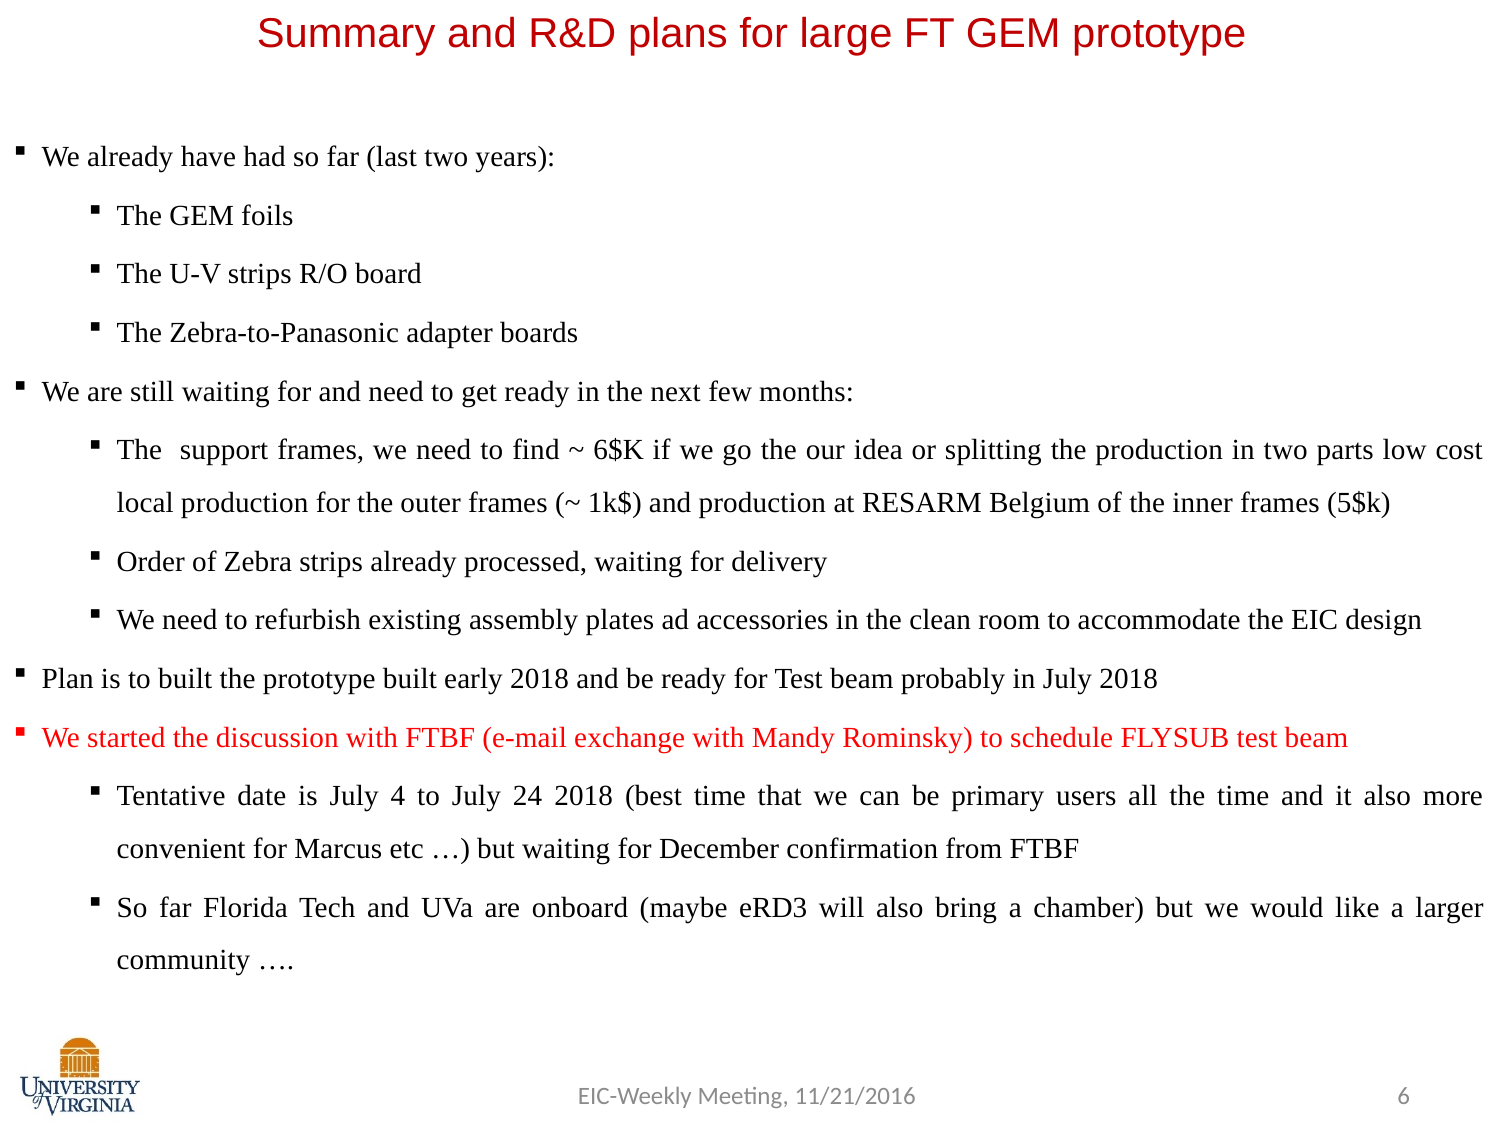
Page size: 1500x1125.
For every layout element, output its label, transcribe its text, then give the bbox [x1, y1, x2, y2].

picture [0, 1035, 150, 1125]
slide_number 6 [1074, 1065, 1425, 1125]
text_box We already have had so far (last two years): The GEM foils The U-V strips R/O board The Zebra-to-Panasonic adapter boards We are still waiting for and need to get ready in the next few months: The support frames, we need to find ~ 6$K if we go the our idea or splitting the production in two parts low cost local production for the outer frames (~ 1k$) and production at RESARM Belgium of the inner frames (5$k) Order of Zebra strips already processed, waiting for delivery We need to refurbish existing assembly plates ad accessories in the clean room to accommodate the EIC design Plan is to built the prototype built early 2018 and be ready for Test beam probably in July 2018 We started the discussion with FTBF (e-mail exchange with Mandy Rominsky) to schedule FLYSUB test beam Tentative date is July 4 to July 24 2018 (best time that we can be primary users all the time and it also more convenient for Marcus etc …) but waiting for December confirmation from FTBF So far Florida Tech and UVa are onboard (maybe eRD3 will also bring a chamber) but we would like a larger community …. [0, 112, 1500, 983]
footer EIC-Weekly Meeting, 11/21/2016 [487, 1065, 1013, 1125]
title Summary and R&D plans for large FT GEM prototype [1, 0, 1500, 63]
